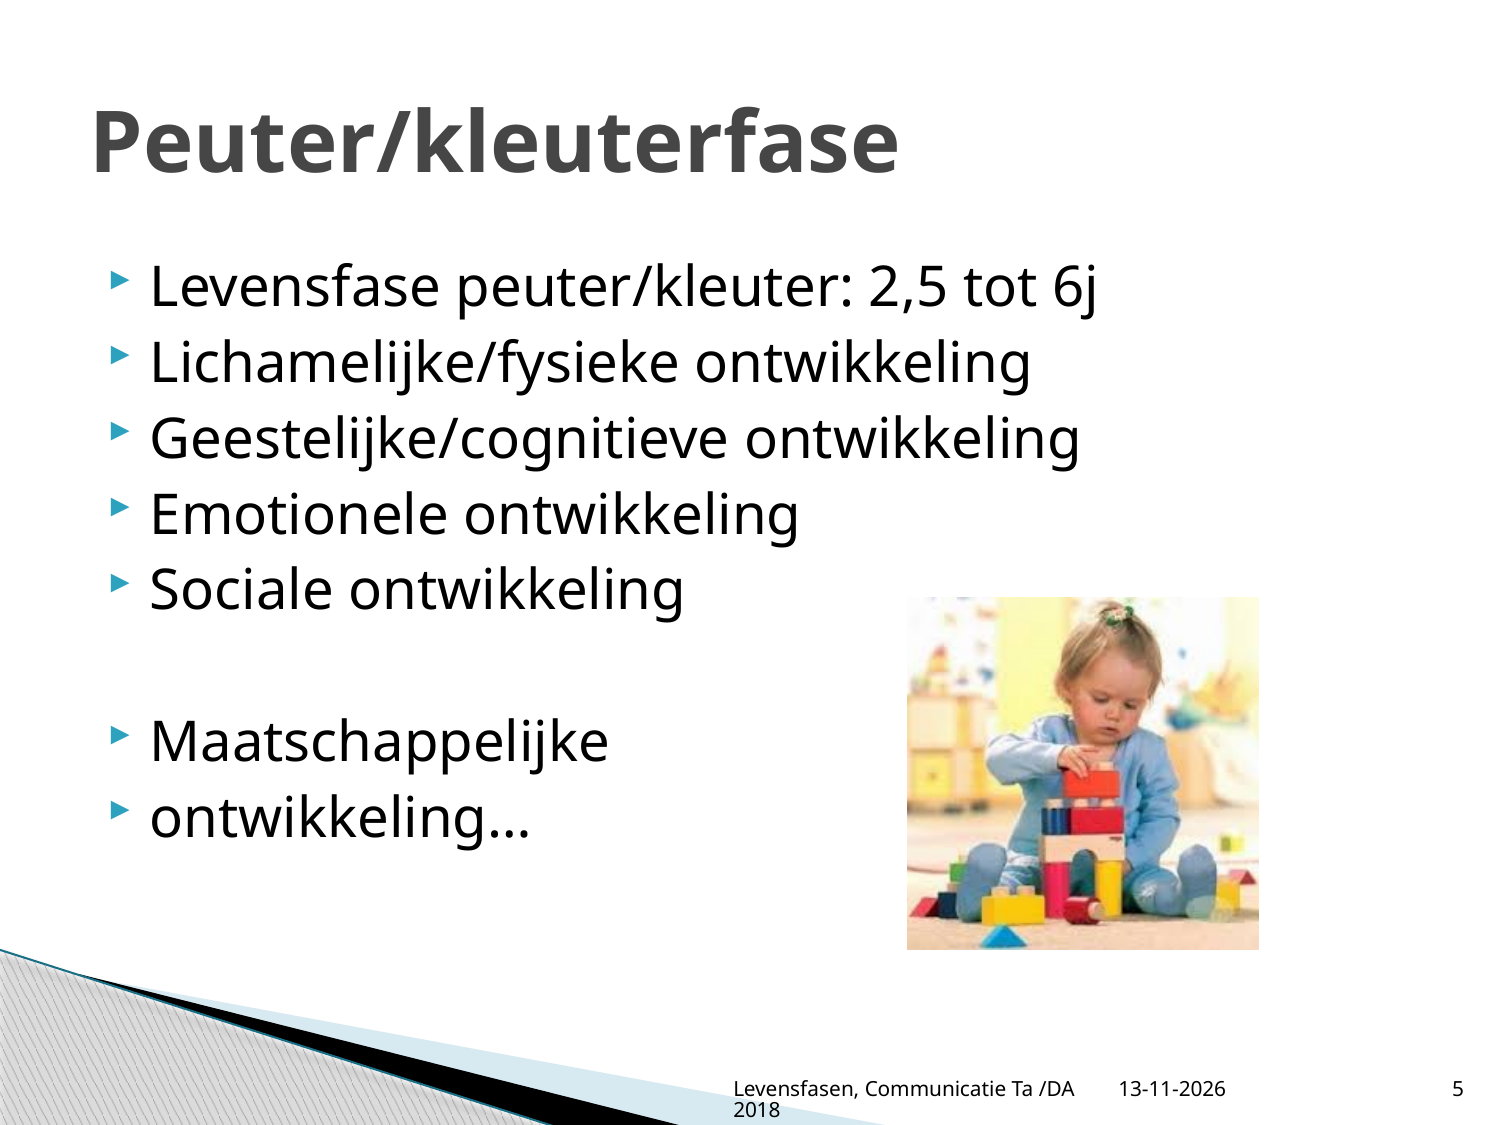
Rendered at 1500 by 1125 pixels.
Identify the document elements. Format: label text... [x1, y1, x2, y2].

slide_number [1105, 1051, 1418, 1112]
title Peuter/kleuterfase [75, 45, 1425, 233]
picture [907, 597, 1260, 950]
footer Levensfasen, Communicatie Ta /DA 2018 [718, 1051, 1105, 1112]
list Levensfase peuter/kleuter: 2,5 tot 6j Lichamelijke/fysieke ontwikkeling Geestelijke/cognitieve ontwikkeling Emotionele ontwikkeling Sociale ontwikkeling Maatschappelijke ontwikkeling… [75, 243, 1425, 986]
slide_number 5 [1418, 1051, 1479, 1112]
